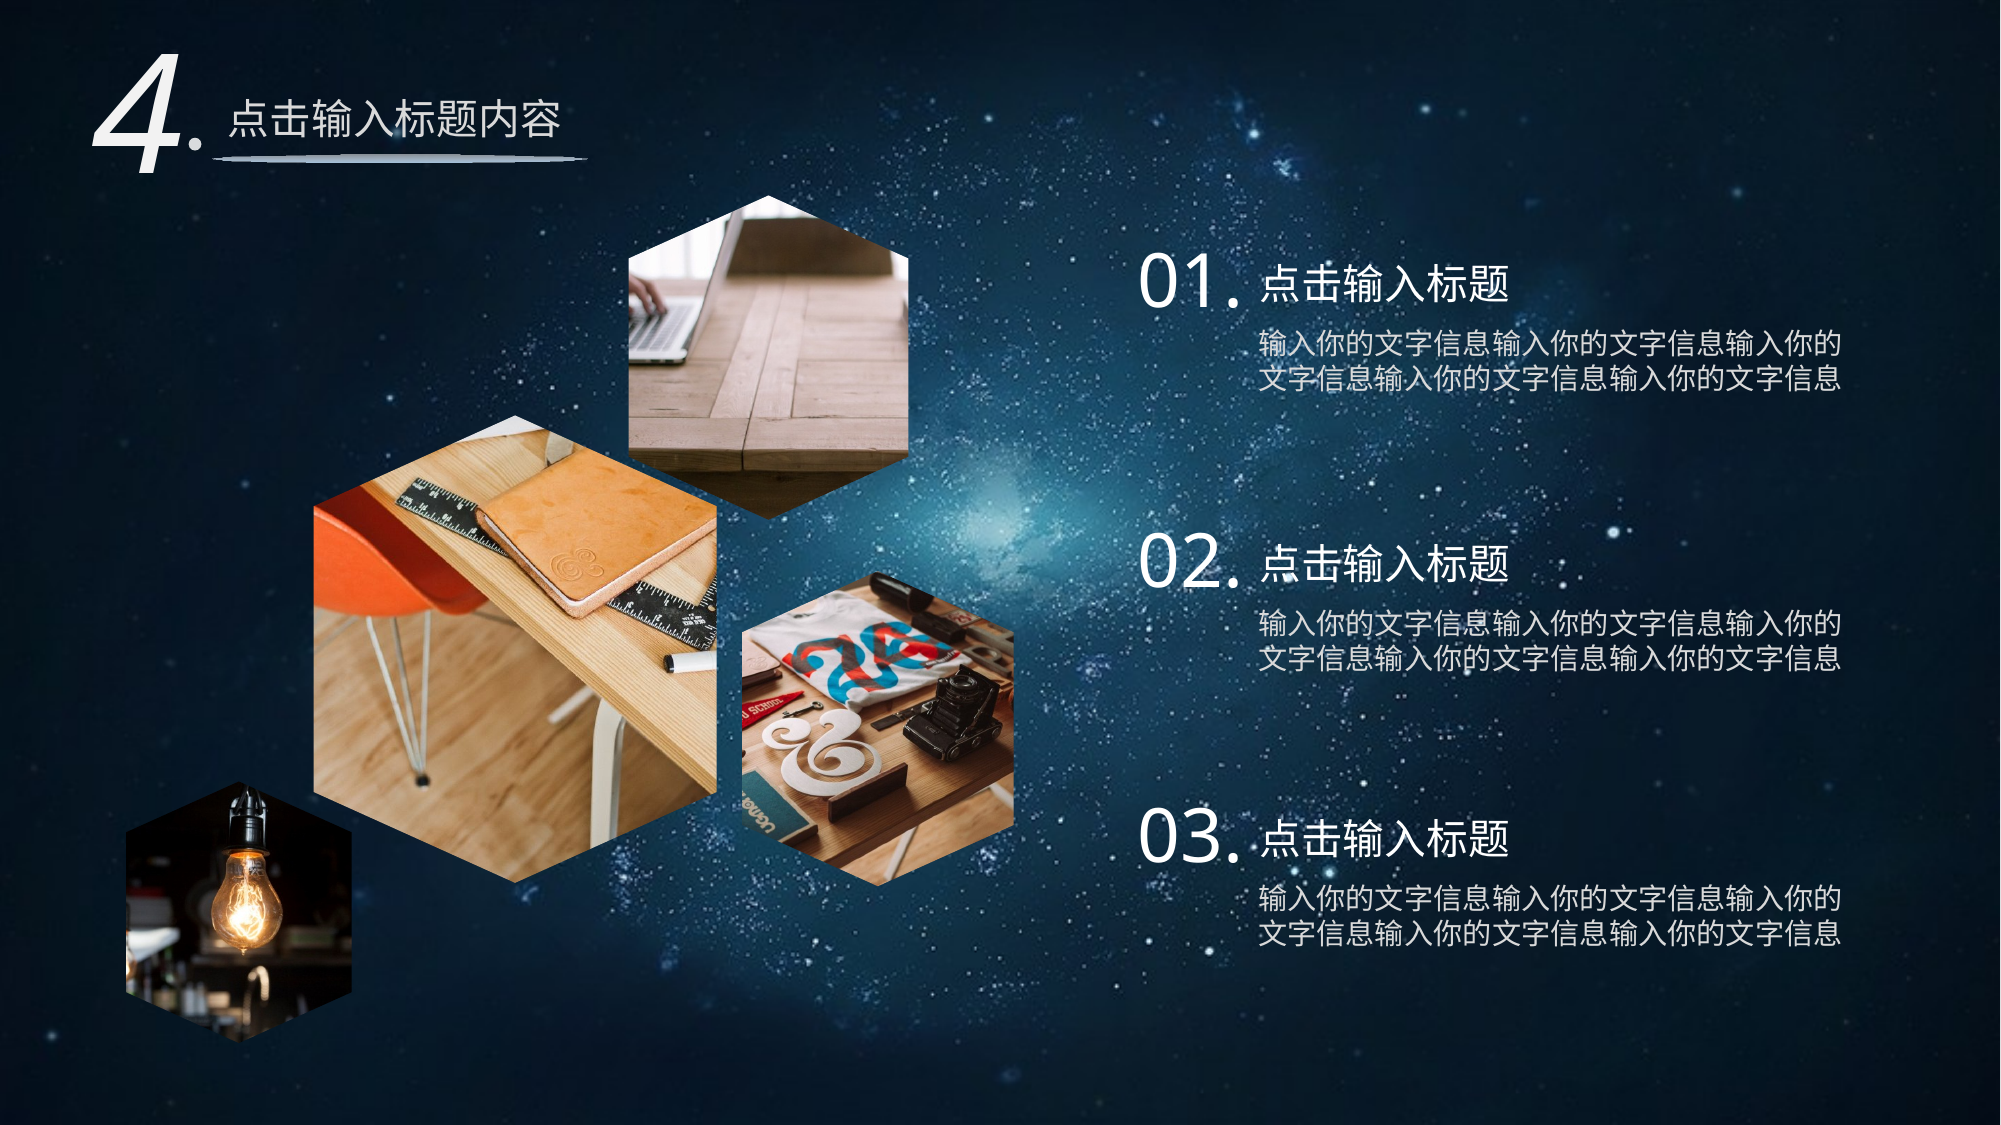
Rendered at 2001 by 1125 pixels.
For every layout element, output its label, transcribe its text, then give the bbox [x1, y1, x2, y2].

picture [0, 0, 2001, 1125]
text_box [209, 153, 591, 164]
text_box 02. [1122, 505, 1259, 611]
text_box 点击输入标题 [1259, 250, 1525, 316]
text_box 03. [1122, 780, 1259, 885]
text_box 输入你的文字信息输入你的文字信息输入你的文字信息输入你的文字信息输入你的文字信息 [1243, 318, 1887, 403]
text_box 4 [76, 0, 199, 215]
text_box 点击输入标题内容 [212, 85, 577, 151]
text_box 点击输入标题 [1259, 805, 1525, 871]
text_box 输入你的文字信息输入你的文字信息输入你的文字信息输入你的文字信息输入你的文字信息 [1243, 597, 1887, 683]
text_box [199, 137, 203, 151]
text_box 01. [1122, 225, 1259, 331]
text_box 输入你的文字信息输入你的文字信息输入你的文字信息输入你的文字信息输入你的文字信息 [1243, 872, 1887, 958]
text_box 点击输入标题 [1259, 530, 1525, 596]
